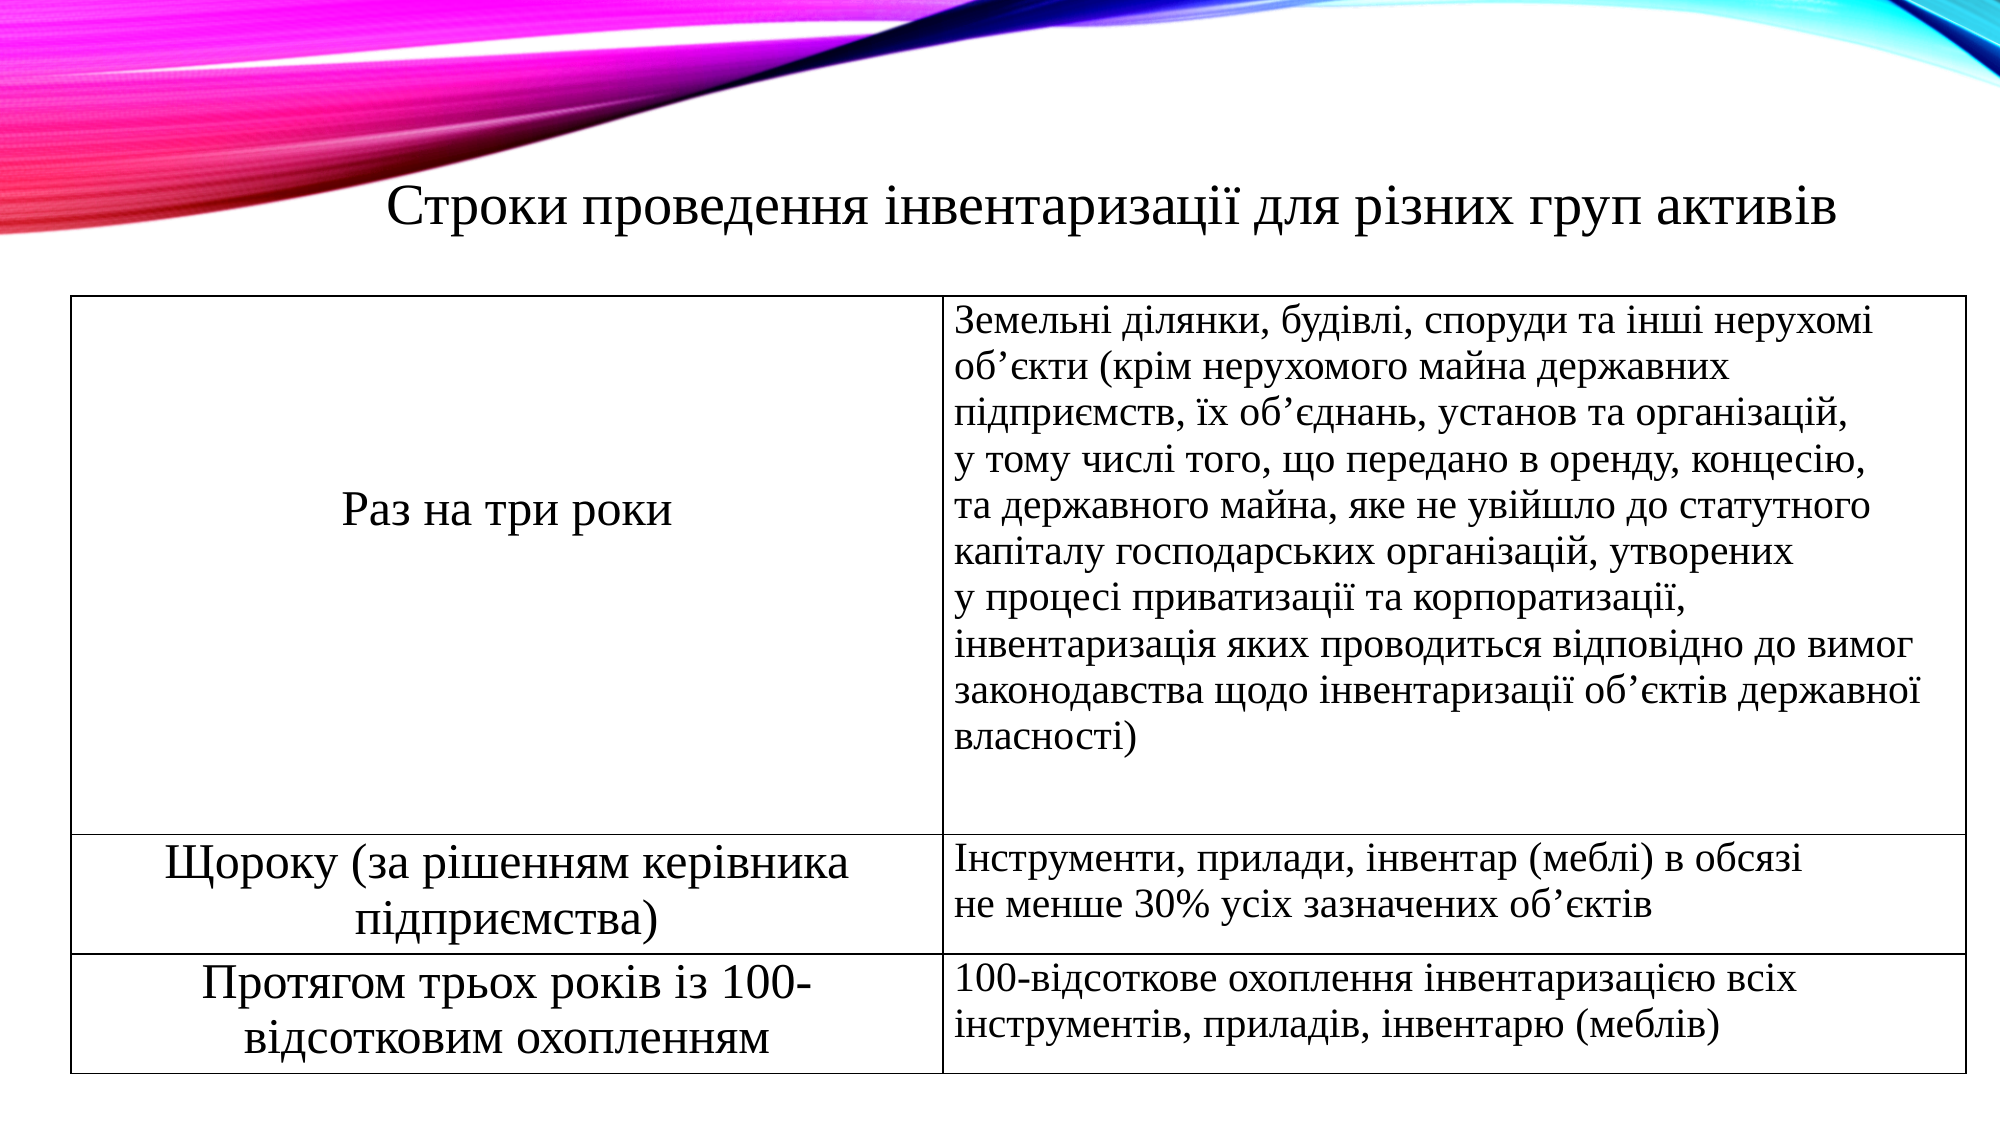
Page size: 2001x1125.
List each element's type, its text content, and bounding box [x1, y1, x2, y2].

table_cell 100-відсоткове охоплення інвентаризацією всіх інструментів, приладів, інвентарю (меблів) [944, 955, 1965, 1073]
table_cell Протягом трьох років із 100-відсотковим охопленням [72, 955, 942, 1073]
picture [1910, 0, 2000, 45]
table_cell Інструменти, прилади, інвентар (меблі) в обсязі не менше 30% усіх зазначених об’єктів [944, 835, 1965, 953]
table_header Земельні ділянки, будівлі, споруди та інші нерухомі об’єкти (крім нерухомого майна державних підприємств, їх об’єднань, установ та організацій, у тому числі того, що передано в оренду, концесію, та державного майна, яке не увійшло до статутного капіталу господарських організацій, утворених у процесі приватизації та корпоратизації, інвентаризація яких проводиться відповідно до вимог законодавства щодо інвентаризації об’єктів державної власності) [944, 297, 1965, 834]
list Строки проведення інвентаризації для різних груп активів [225, 166, 2000, 249]
table_header Раз на три роки [72, 297, 942, 834]
picture [1890, 0, 2000, 75]
picture [0, 0, 2000, 237]
table_cell Щороку (за рішенням керівника підприємства) [72, 835, 942, 953]
